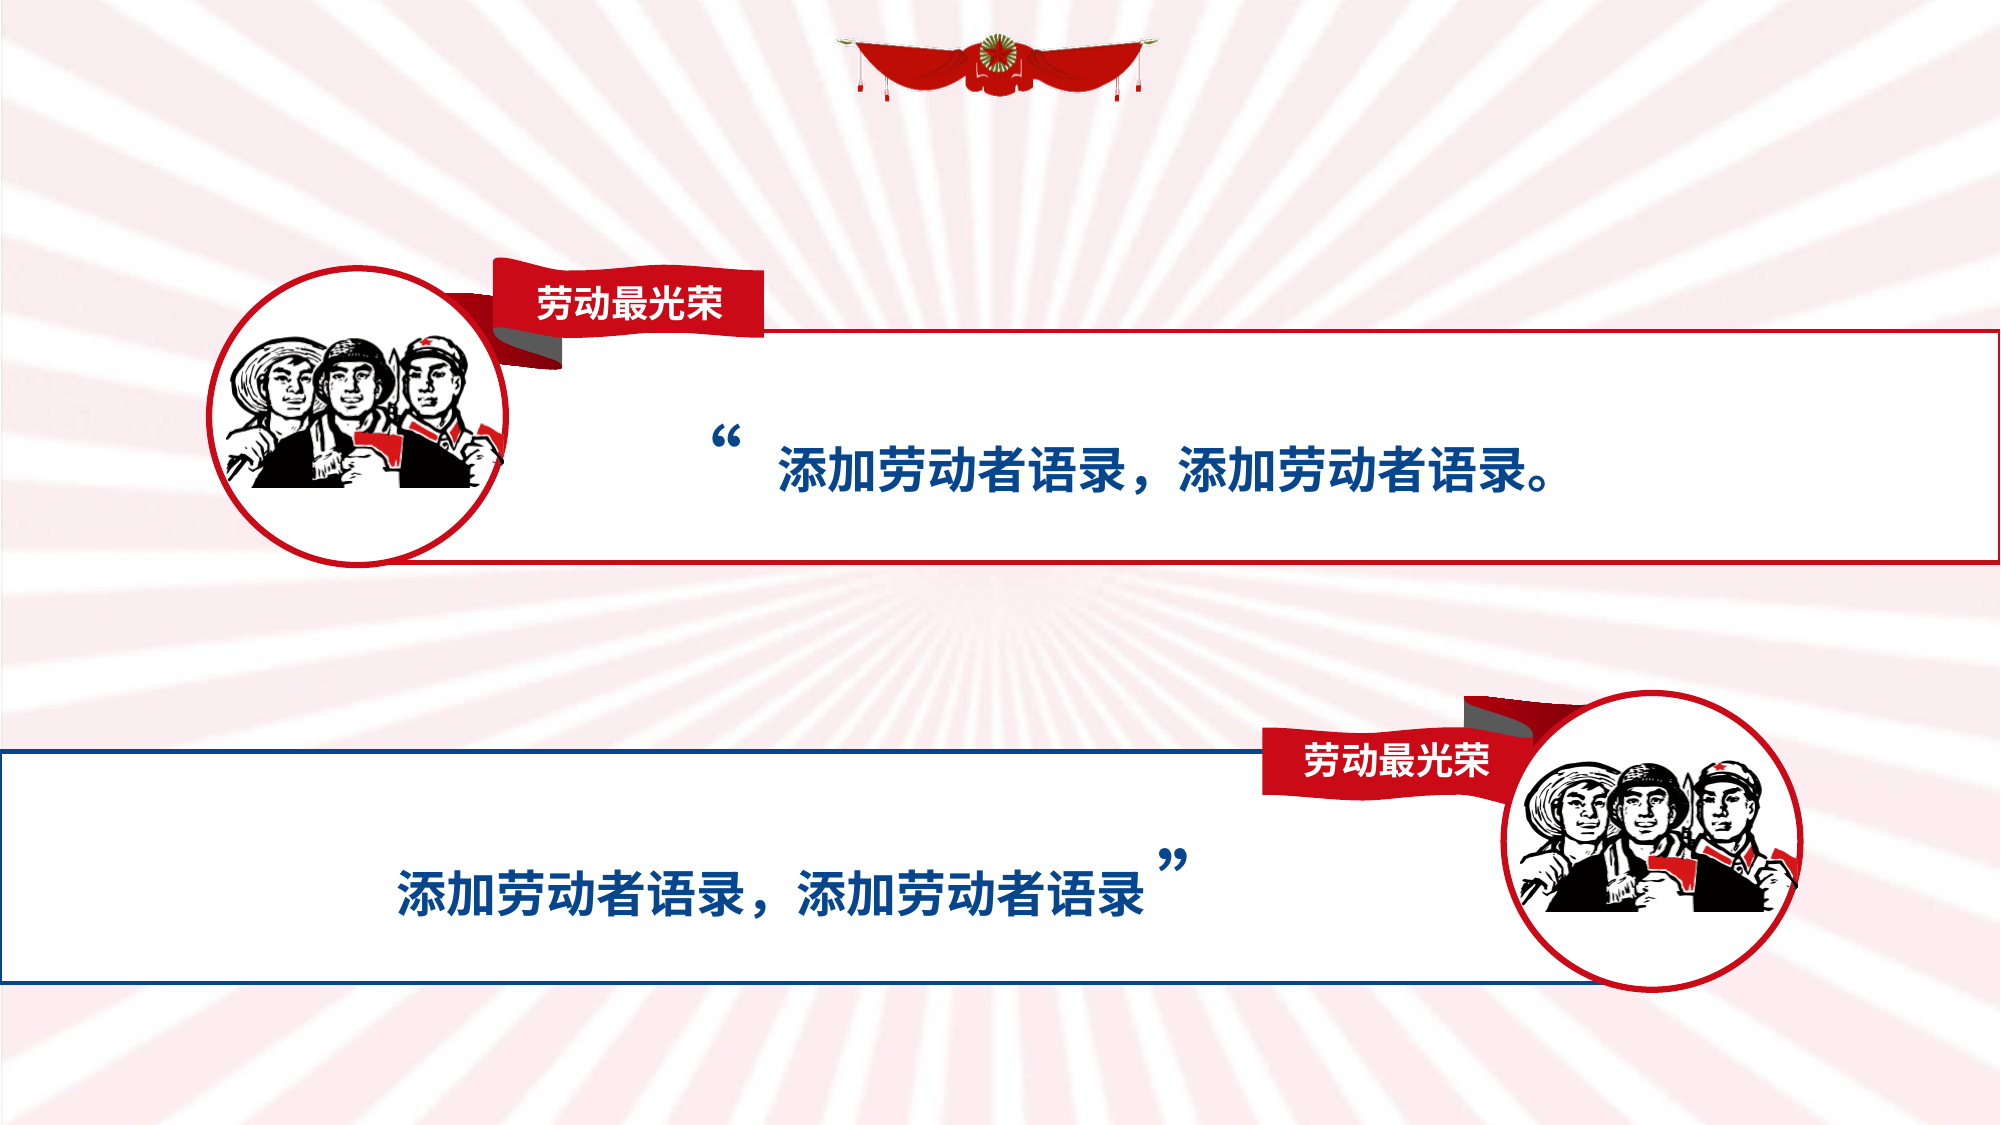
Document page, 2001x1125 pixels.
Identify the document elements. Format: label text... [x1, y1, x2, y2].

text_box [209, 268, 506, 566]
text_box [0, 751, 1503, 984]
picture [3, 1, 2000, 1125]
text_box 双击输入替换内容编辑文字双击输入替换内容编辑文字双击输入替换内容编辑文字双击输入替换内容编辑文字双击输入替换内容编辑文字双击输入替换内容编辑文字 [163, 818, 1341, 939]
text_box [430, 257, 764, 370]
text_box “ 添加劳动者语录，添加劳动者语录。 [652, 361, 1830, 512]
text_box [1503, 692, 1801, 990]
text_box 添加劳动者语录，添加劳动者语录 ” [188, 784, 1248, 935]
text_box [1262, 695, 1503, 808]
text_box [506, 330, 2000, 563]
